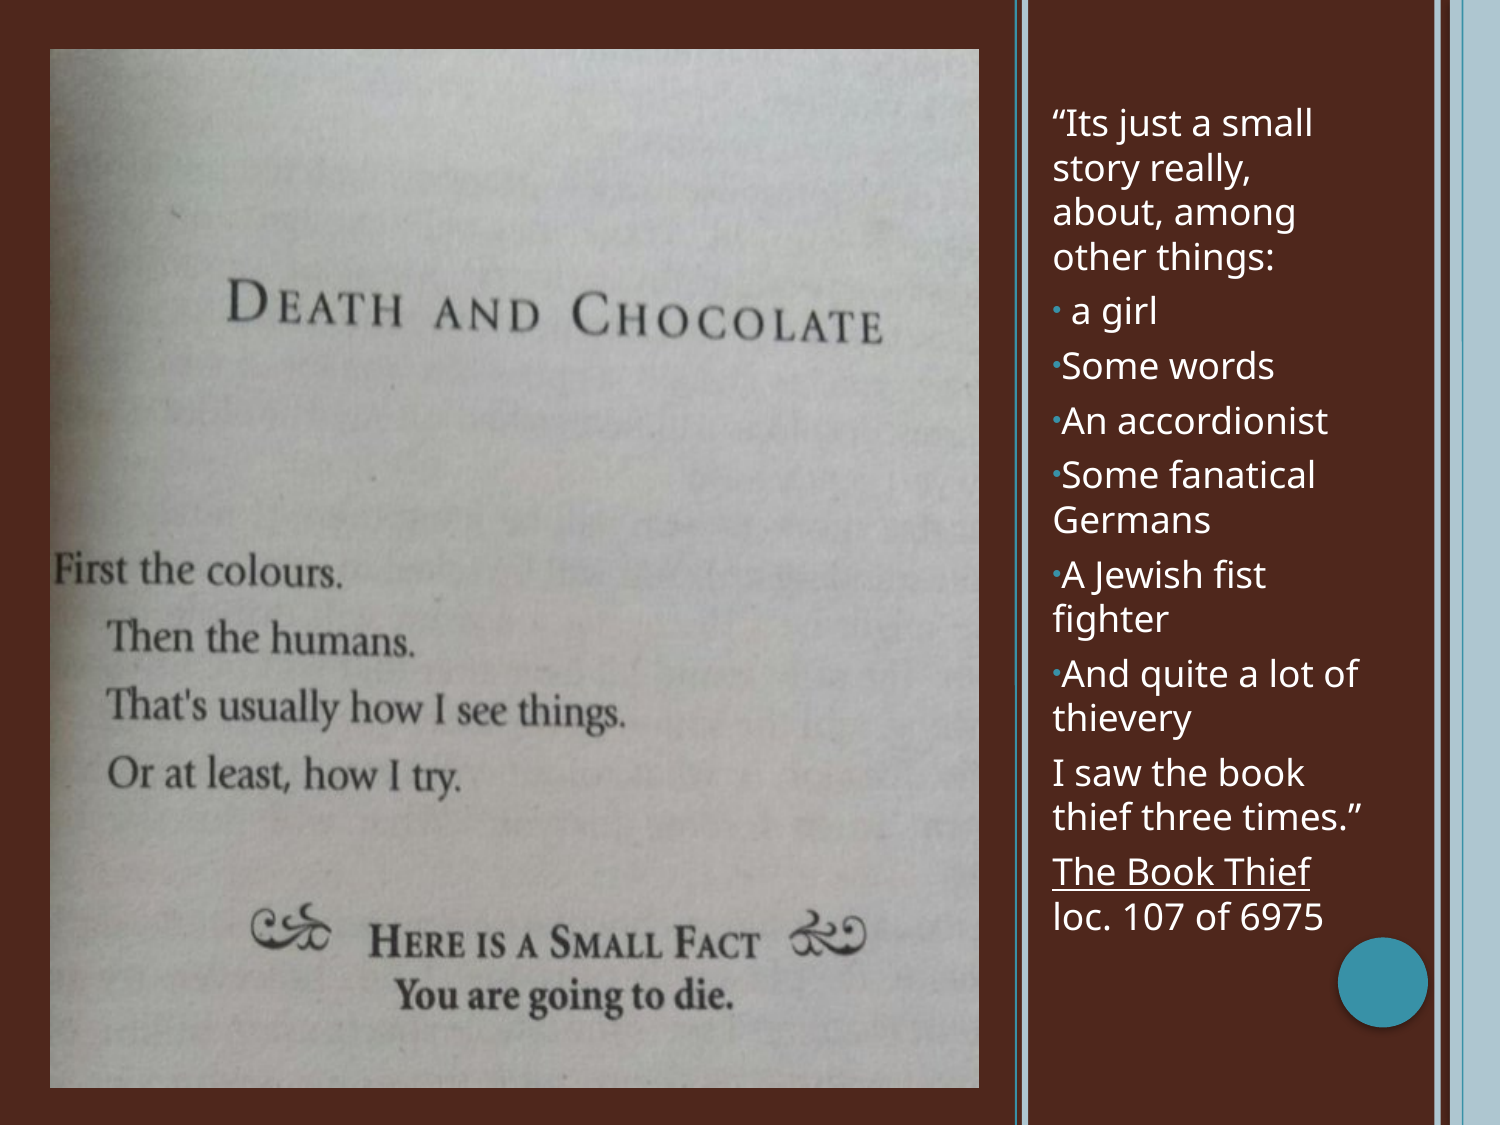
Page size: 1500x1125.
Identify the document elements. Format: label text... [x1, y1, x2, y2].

picture [49, 49, 979, 1088]
list “Its just a small story really, about, among other things: a girl Some words An accordionist Some fanatical Germans A Jewish fist fighter And quite a lot of thievery I saw the book thief three times.” The Book Thief loc. 107 of 6975 [1037, 37, 1388, 950]
